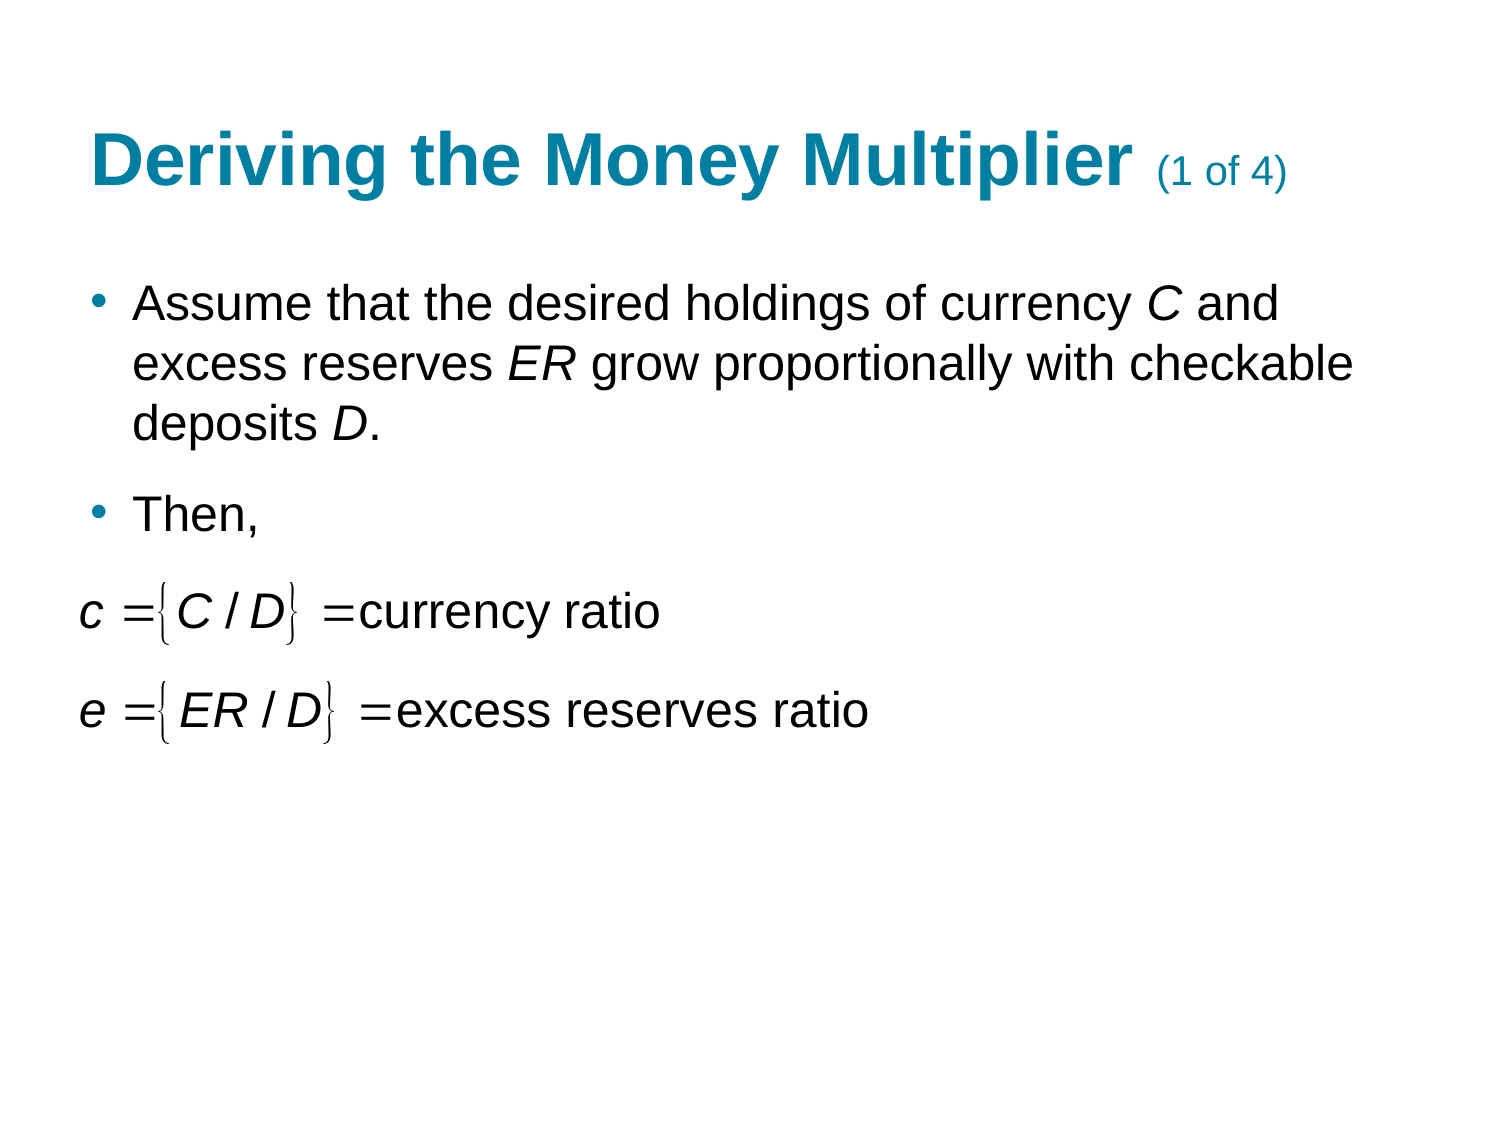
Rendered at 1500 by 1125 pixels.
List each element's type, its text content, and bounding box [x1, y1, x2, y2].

list Assume that the desired holdings of currency C and excess reserves E R grow proportionally with checkable deposits D. Then, [75, 255, 1426, 548]
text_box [76, 582, 665, 650]
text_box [76, 681, 873, 749]
title Deriving the Money Multiplier (1 of 4) [75, 35, 1425, 216]
